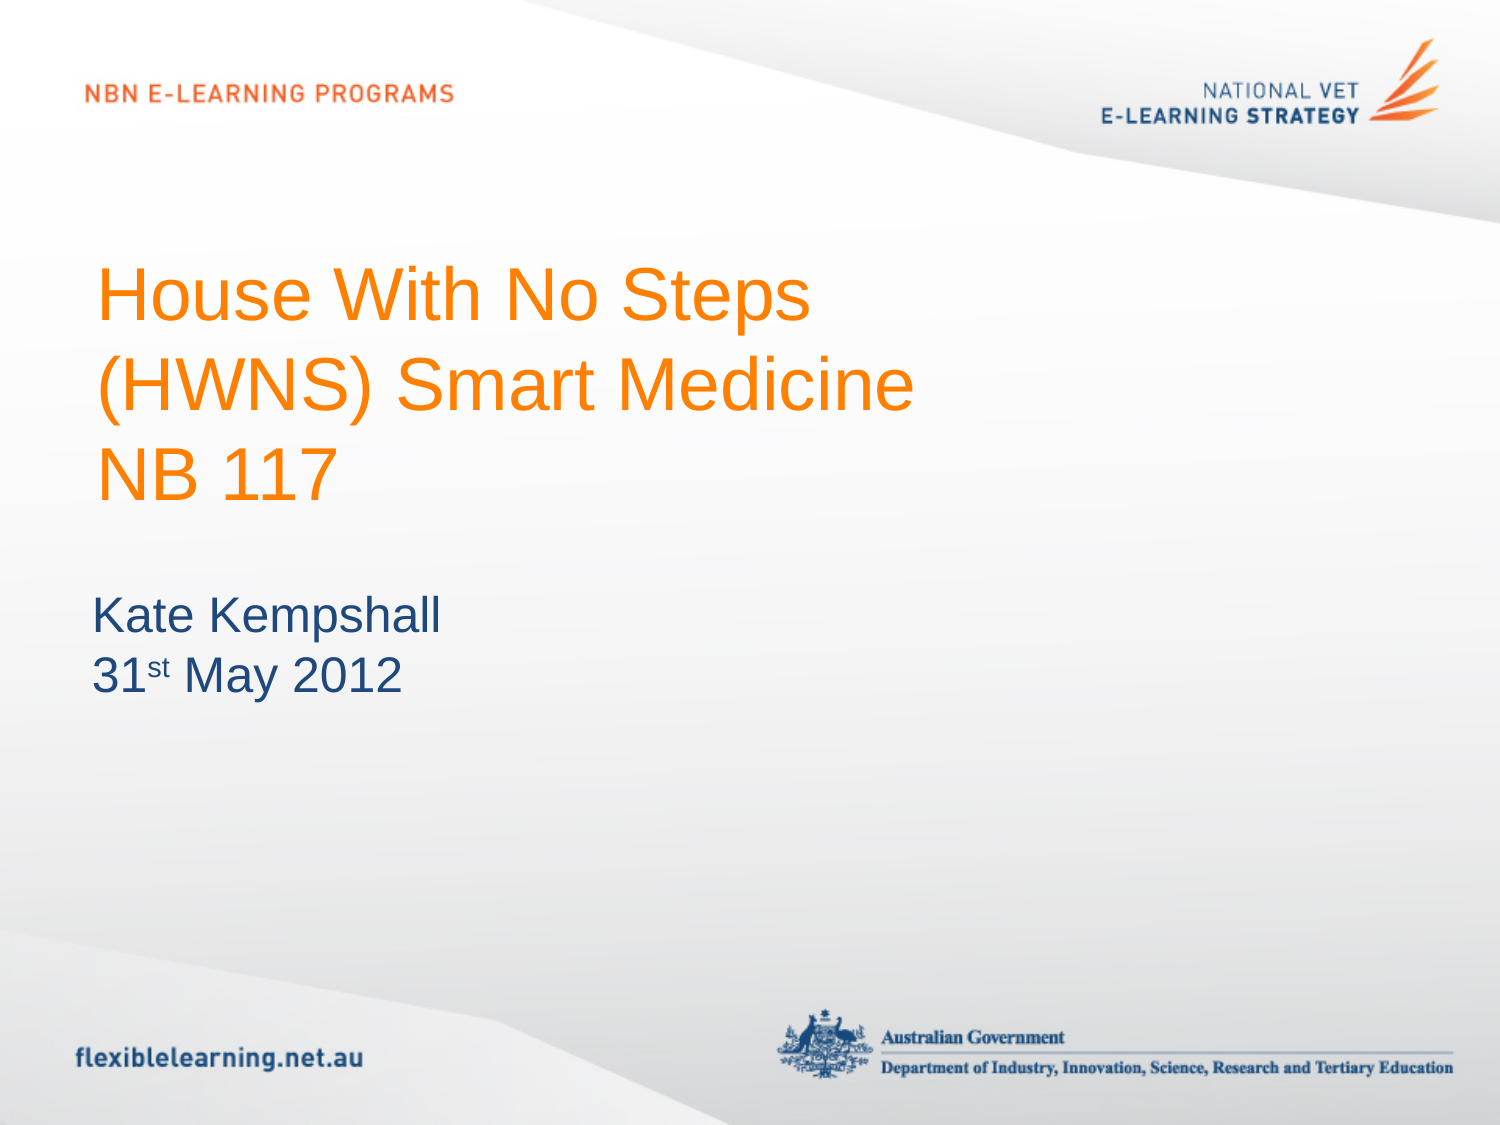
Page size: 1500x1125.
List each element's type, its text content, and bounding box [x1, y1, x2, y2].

subtitle Kate Kempshall 31st May 2012 [76, 575, 1242, 875]
title House With No Steps (HWNS) Smart Medicine NB 117 [80, 237, 1355, 490]
picture [0, 0, 1500, 1125]
